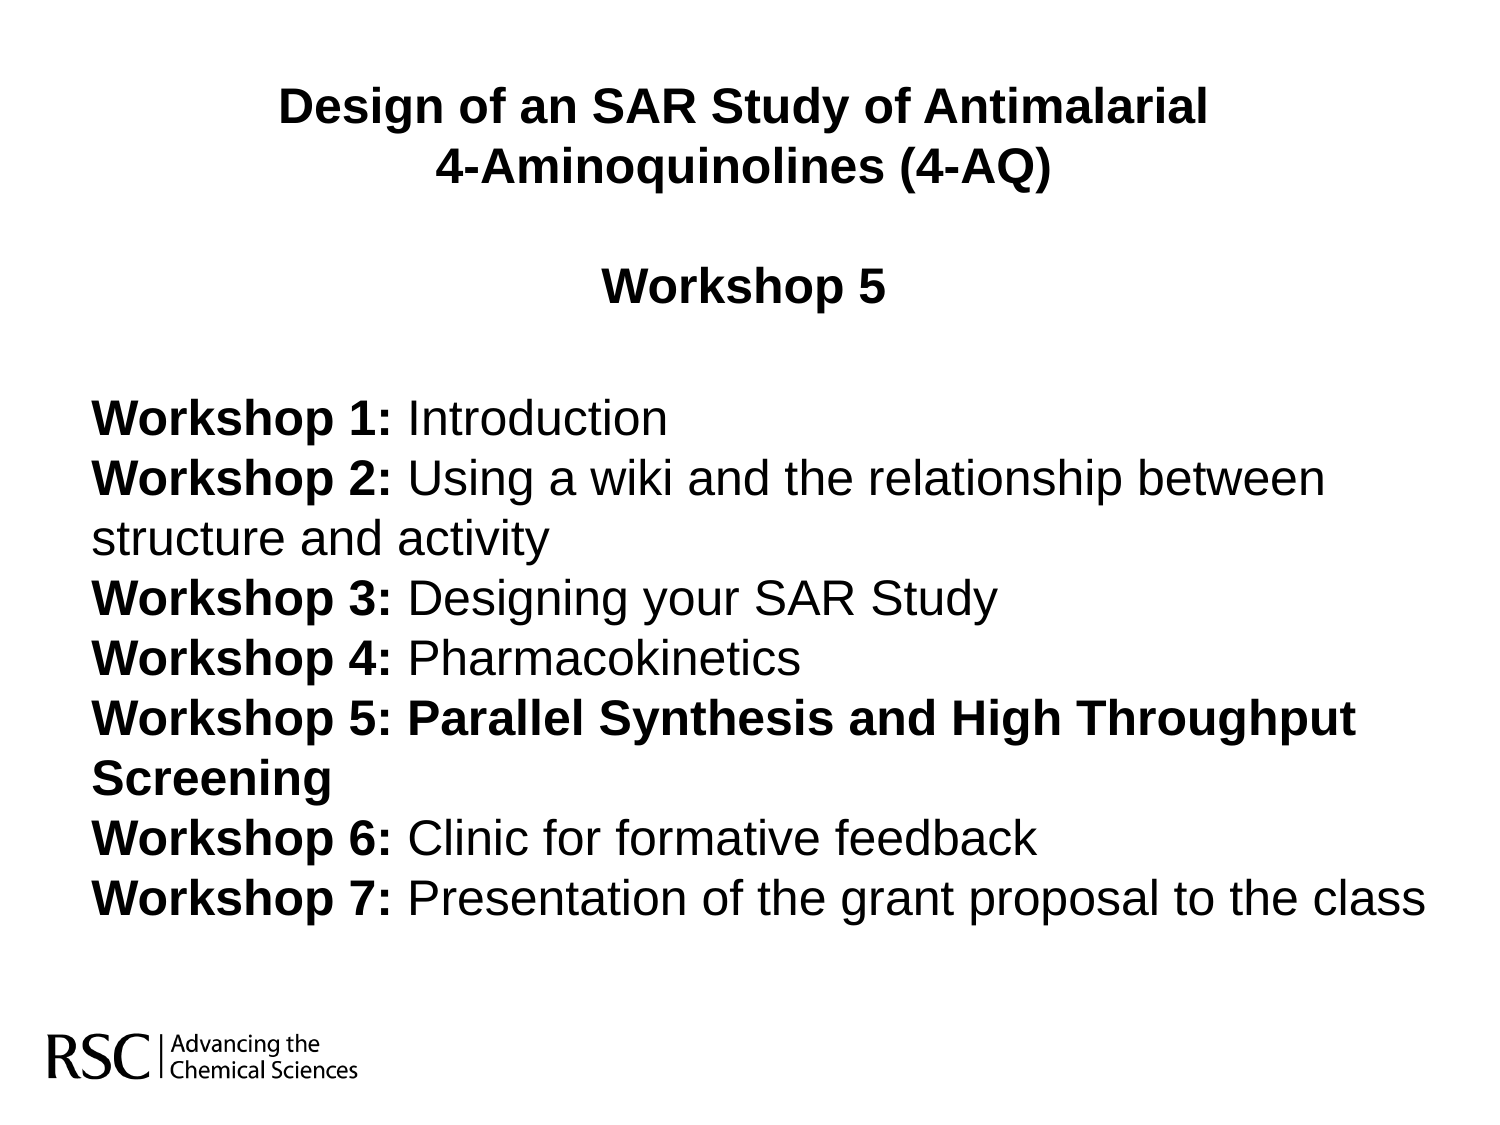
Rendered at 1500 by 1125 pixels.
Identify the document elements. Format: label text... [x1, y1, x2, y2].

text_box Design of an SAR Study of Antimalarial 4-Aminoquinolines (4-AQ) Workshop 5 [242, 66, 1247, 322]
text_box Workshop 1: Introduction Workshop 2: Using a wiki and the relationship between structure and activity Workshop 3: Designing your SAR Study Workshop 4: Pharmacokinetics Workshop 5: Parallel Synthesis and High Throughput Screening Workshop 6: Clinic for formative feedback Workshop 7: Presentation of the grant proposal to the class [76, 353, 1459, 994]
